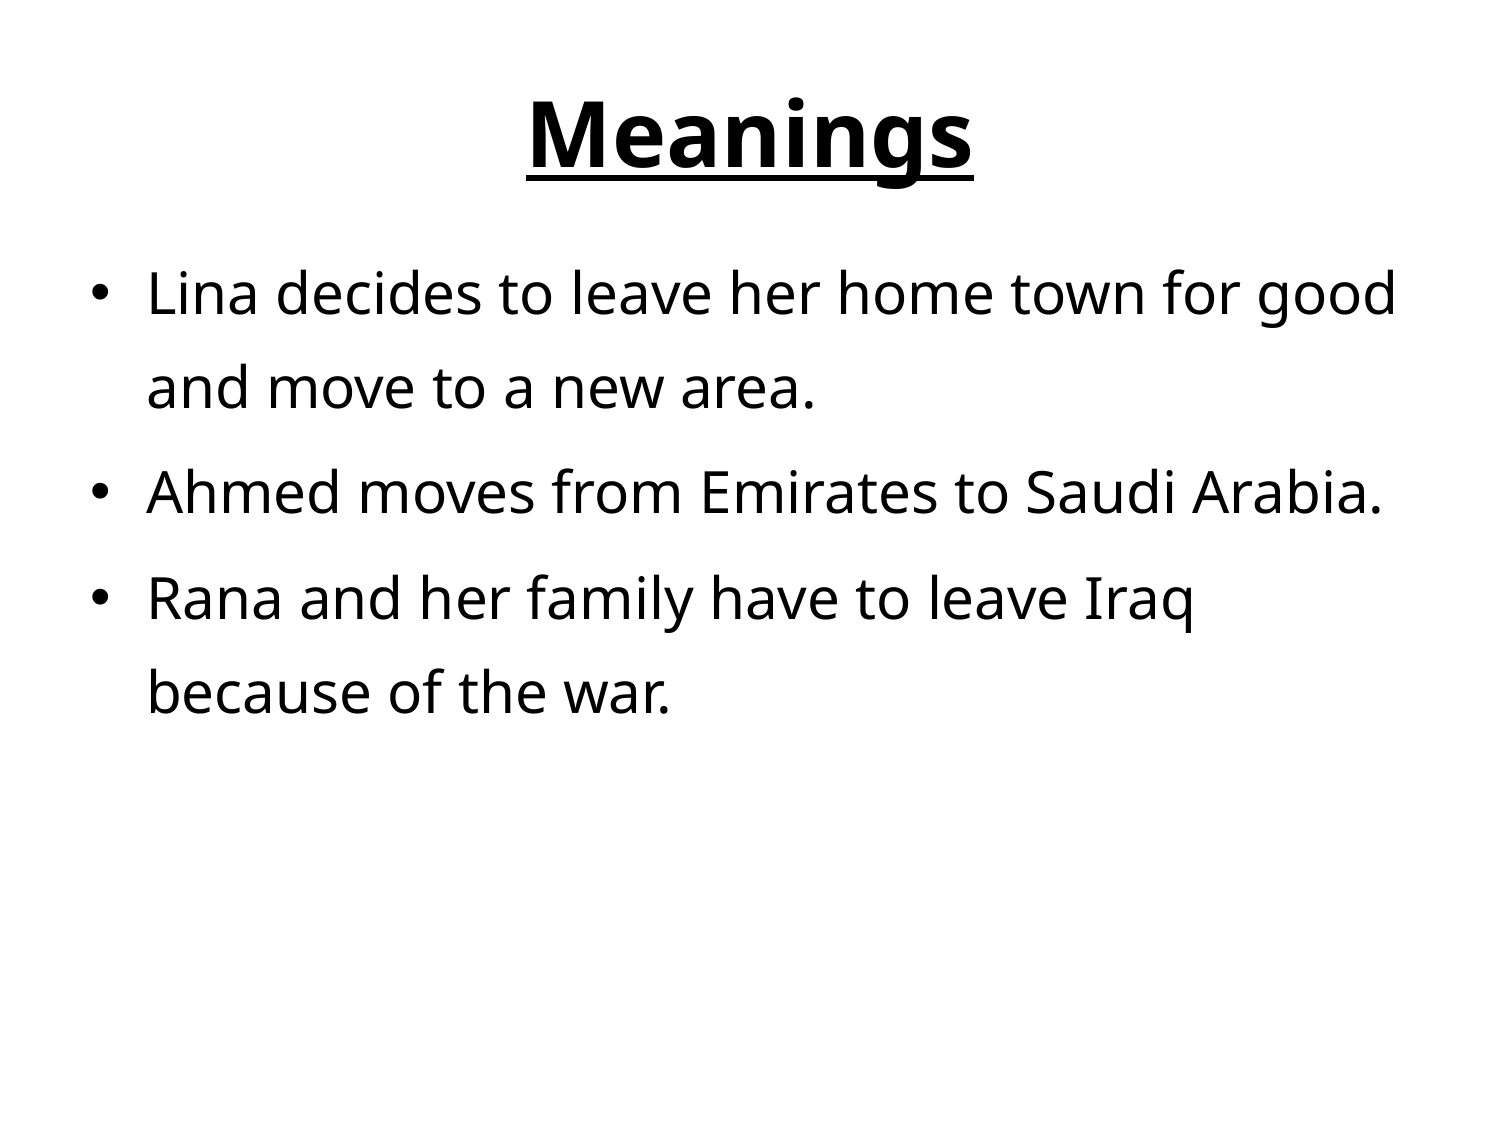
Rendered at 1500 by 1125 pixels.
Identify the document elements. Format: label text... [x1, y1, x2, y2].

title Meanings [75, 37, 1425, 224]
list Lina decides to leave her home town for good and move to a new area. Ahmed moves from Emirates to Saudi Arabia. Rana and her family have to leave Iraq because of the war. [75, 224, 1425, 968]
